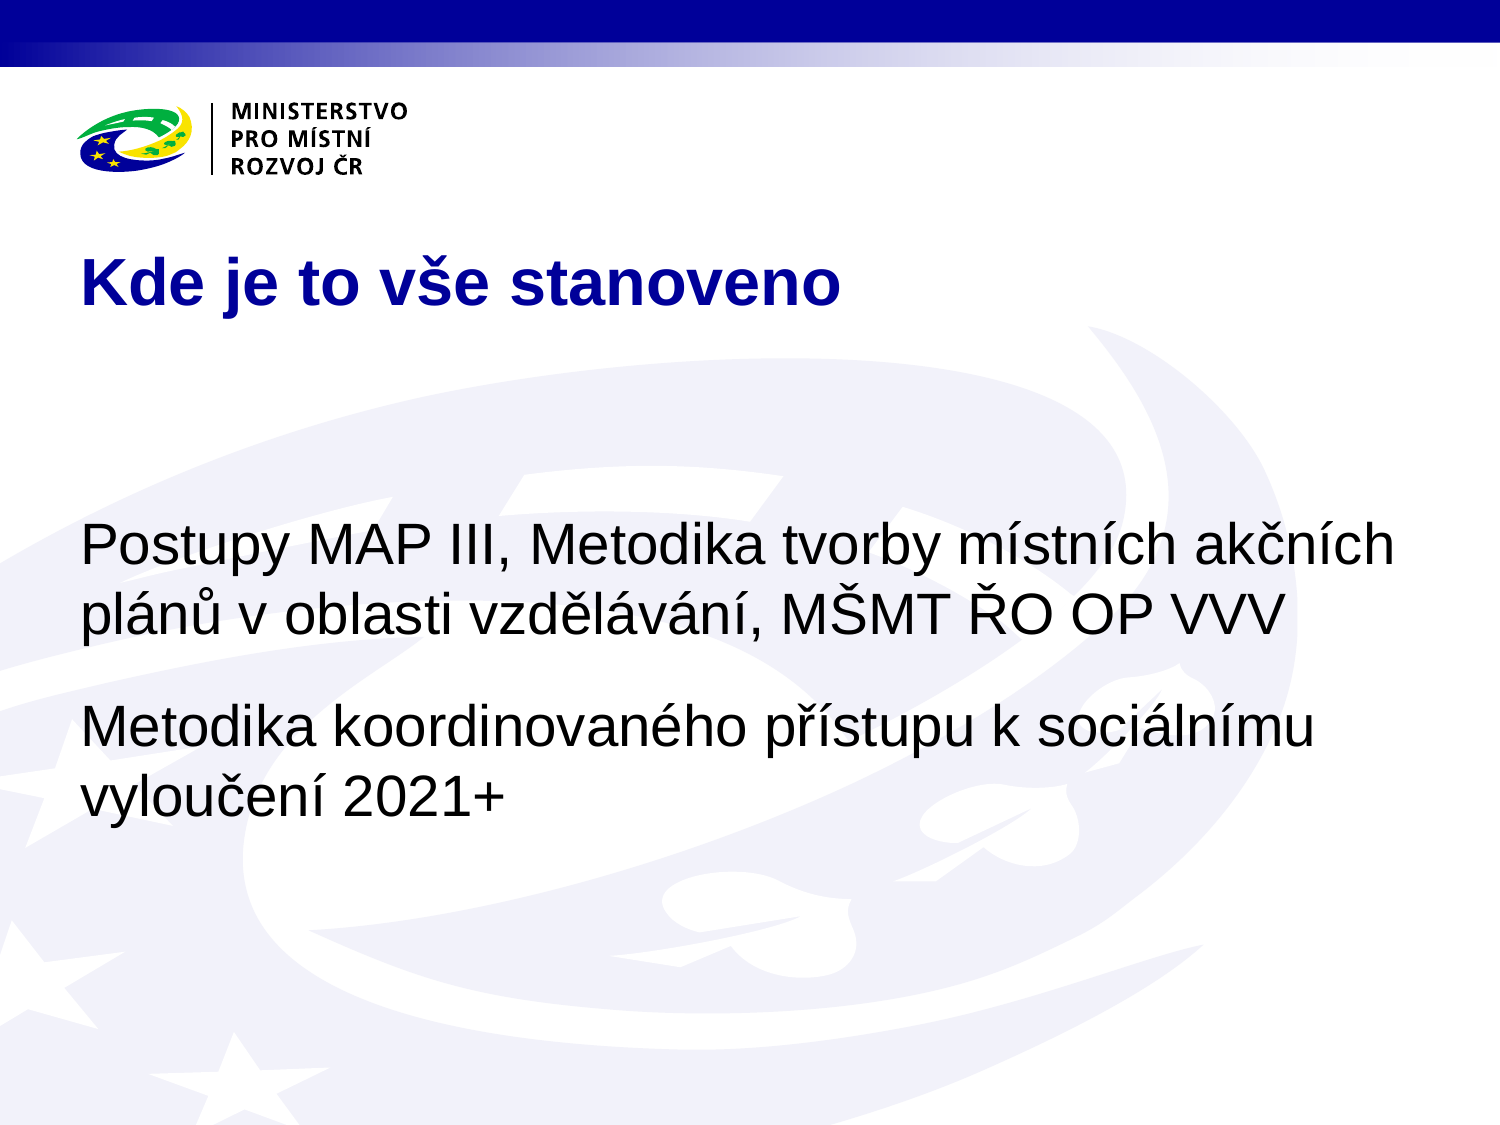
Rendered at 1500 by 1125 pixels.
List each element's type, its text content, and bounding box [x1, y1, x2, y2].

title Kde je to vše stanoveno [64, 231, 1425, 315]
list Postupy MAP III, Metodika tvorby místních akčních plánů v oblasti vzdělávání, MŠMT ŘO OP VVV Metodika koordinovaného přístupu k sociálnímu vyloučení 2021+ [64, 338, 1425, 1059]
